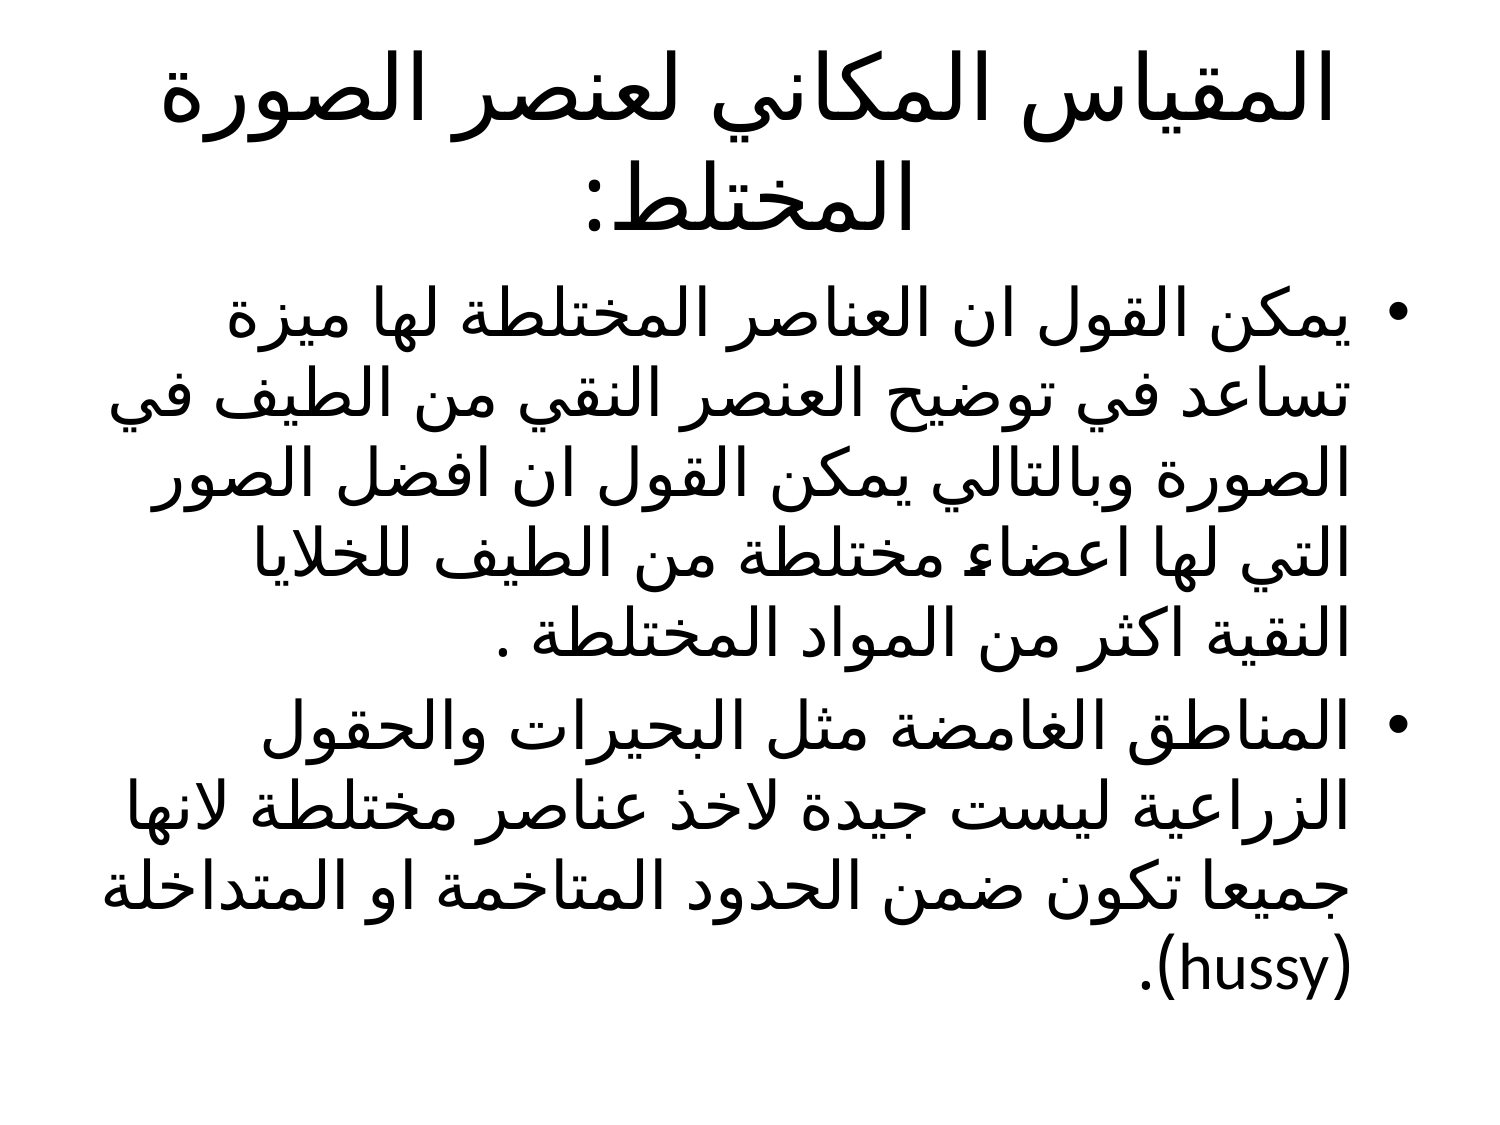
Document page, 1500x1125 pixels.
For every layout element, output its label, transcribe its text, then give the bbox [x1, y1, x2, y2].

list يمكن القول ان العناصر المختلطة لها ميزة تساعد في توضيح العنصر النقي من الطيف في الصورة وبالتالي يمكن القول ان افضل الصور التي لها اعضاء مختلطة من الطيف للخلايا النقية اكثر من المواد المختلطة . المناطق الغامضة مثل البحيرات والحقول الزراعية ليست جيدة لاخذ عناصر مختلطة لانها جميعا تكون ضمن الحدود المتاخمة او المتداخلة (hussy). [75, 262, 1425, 1005]
title المقياس المكاني لعنصر الصورة المختلط: [75, 45, 1425, 233]
